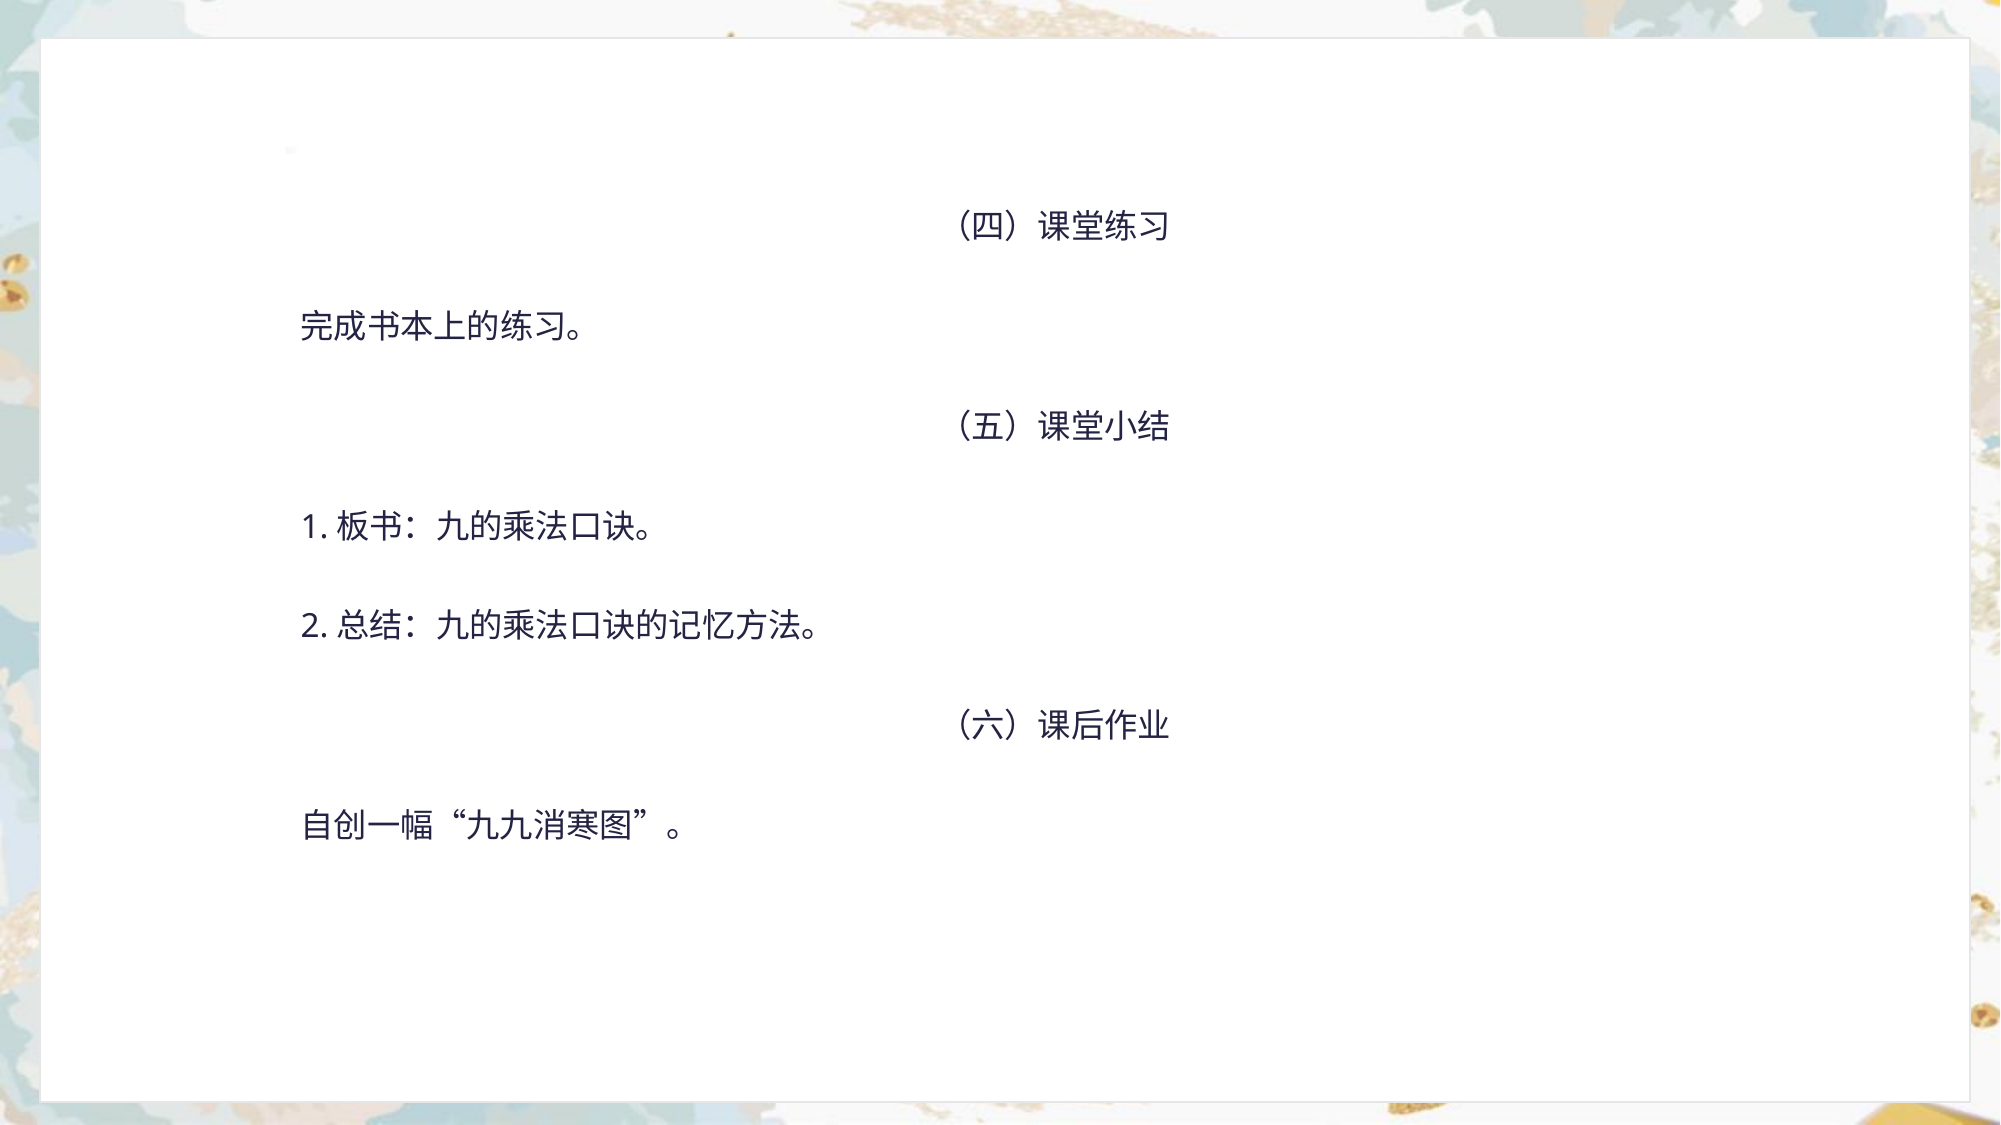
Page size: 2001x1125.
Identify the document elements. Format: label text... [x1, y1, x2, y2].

text_box （四）课堂练习 完成书本上的练习。 （五）课堂小结 1.板书：九的乘法口诀。 2.总结：九的乘法口诀的记忆方法。 （六）课后作业 自创一幅“九九消寒图”。 [285, 138, 1824, 852]
picture [0, 0, 2001, 1125]
